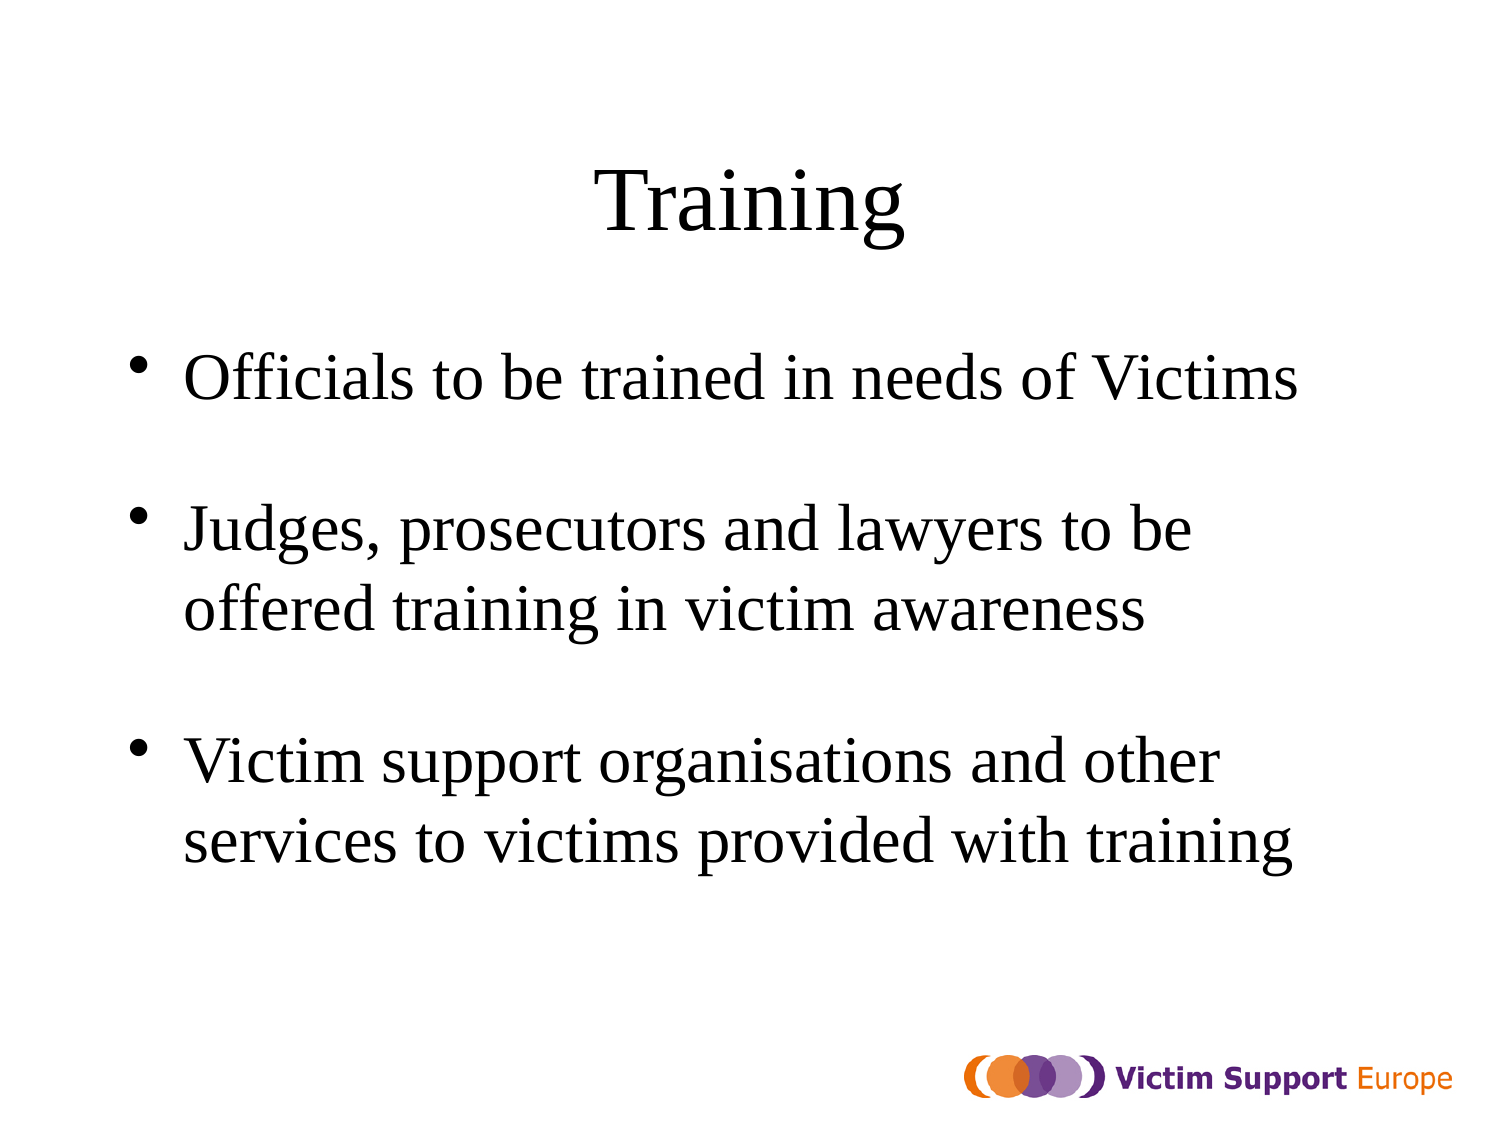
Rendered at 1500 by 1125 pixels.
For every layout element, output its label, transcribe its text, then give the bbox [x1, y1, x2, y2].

picture [915, 1027, 1500, 1125]
list Officials to be trained in needs of Victims Judges, prosecutors and lawyers to be offered training in victim awareness Victim support organisations and other services to victims provided with training [112, 324, 1388, 1001]
title Training [112, 99, 1388, 288]
